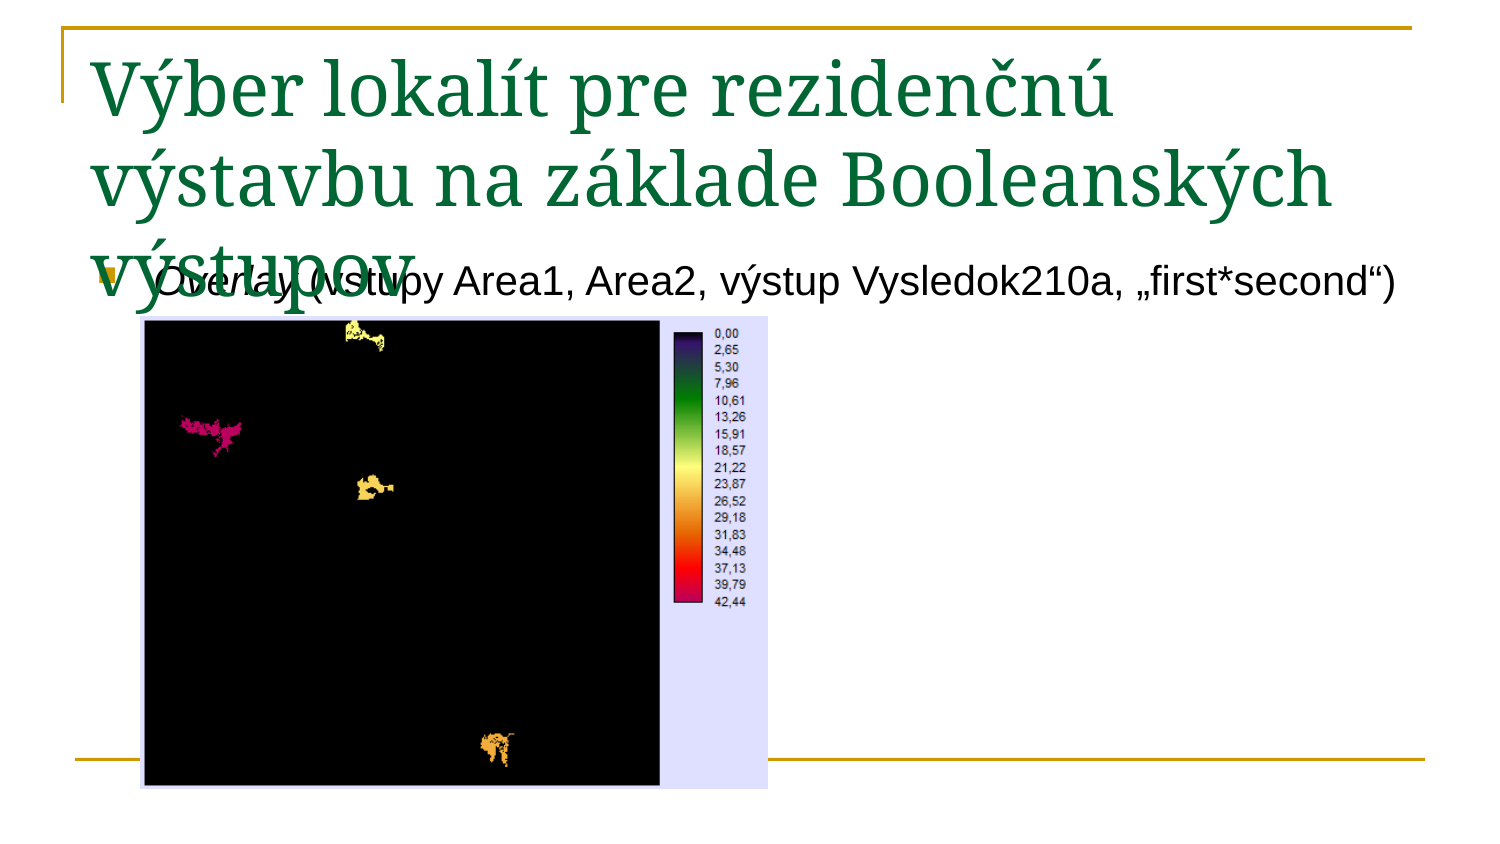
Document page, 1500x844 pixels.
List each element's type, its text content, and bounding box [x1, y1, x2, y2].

picture [140, 316, 768, 790]
list Overlay (vstupy Area1, Area2, výstup Vysledok210a, „first*second“) [81, 245, 1433, 778]
title Výber lokalít pre rezidenčnú výstavbu na základe Booleanských výstupov [74, 33, 1426, 175]
